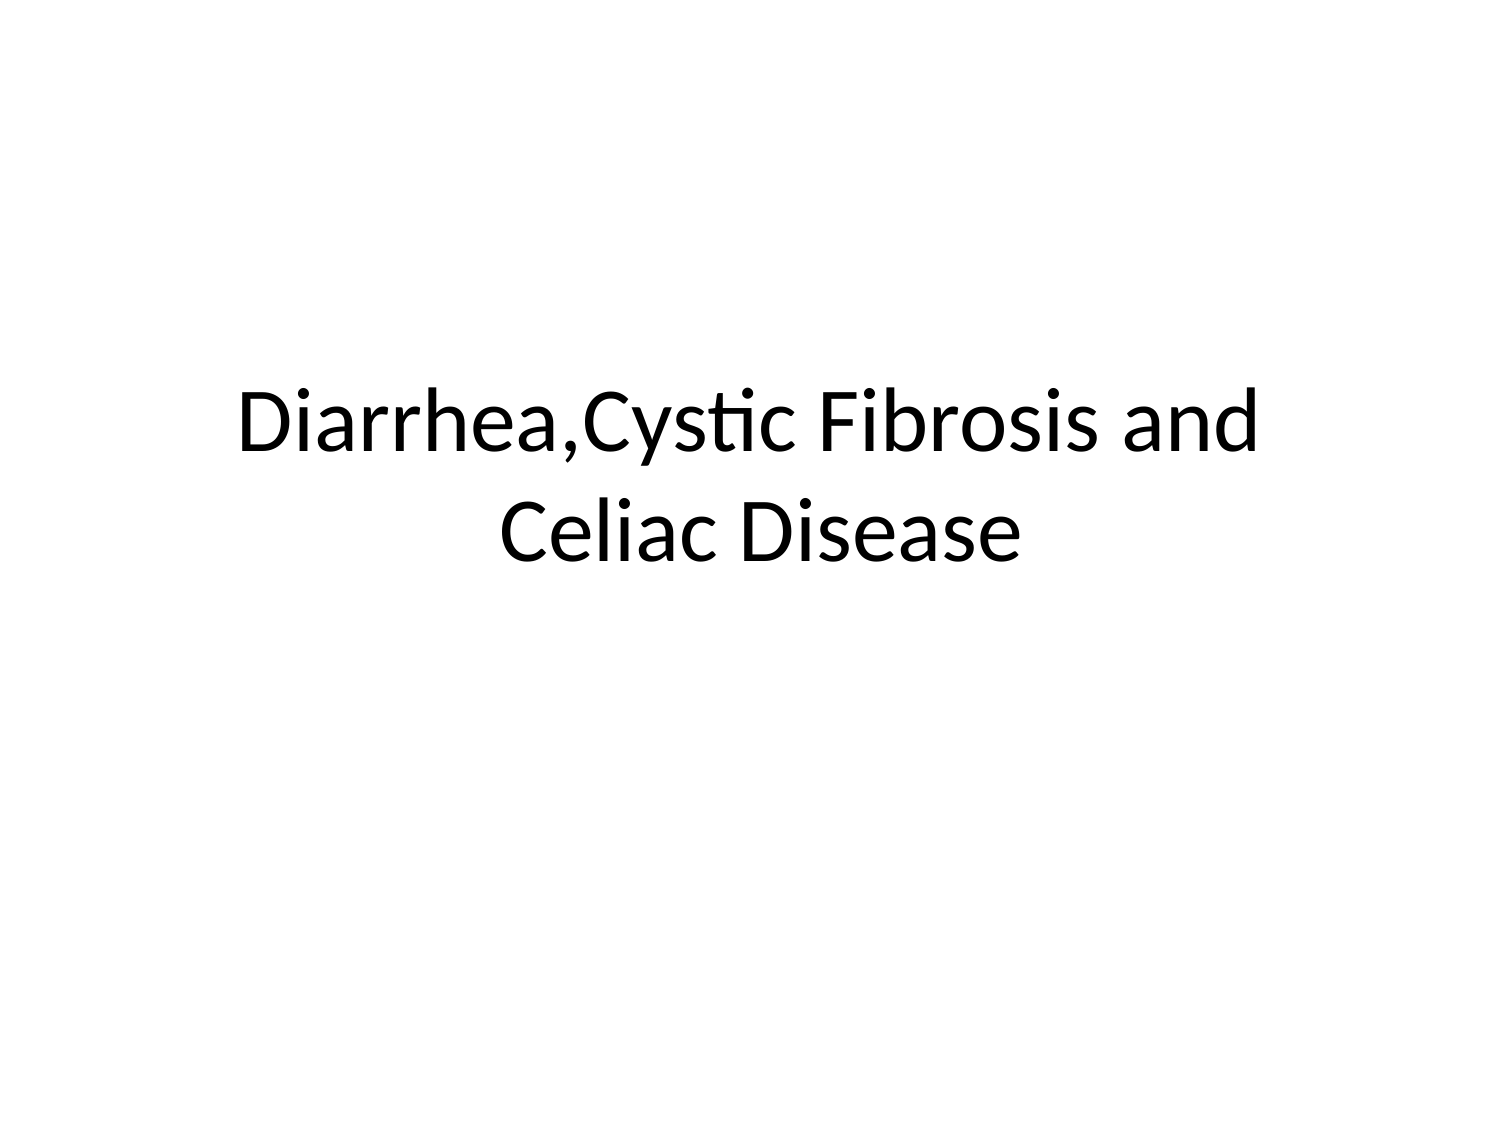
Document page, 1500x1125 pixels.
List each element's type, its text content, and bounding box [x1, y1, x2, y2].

title Diarrhea,Cystic Fibrosis and Celiac Disease [112, 349, 1388, 591]
